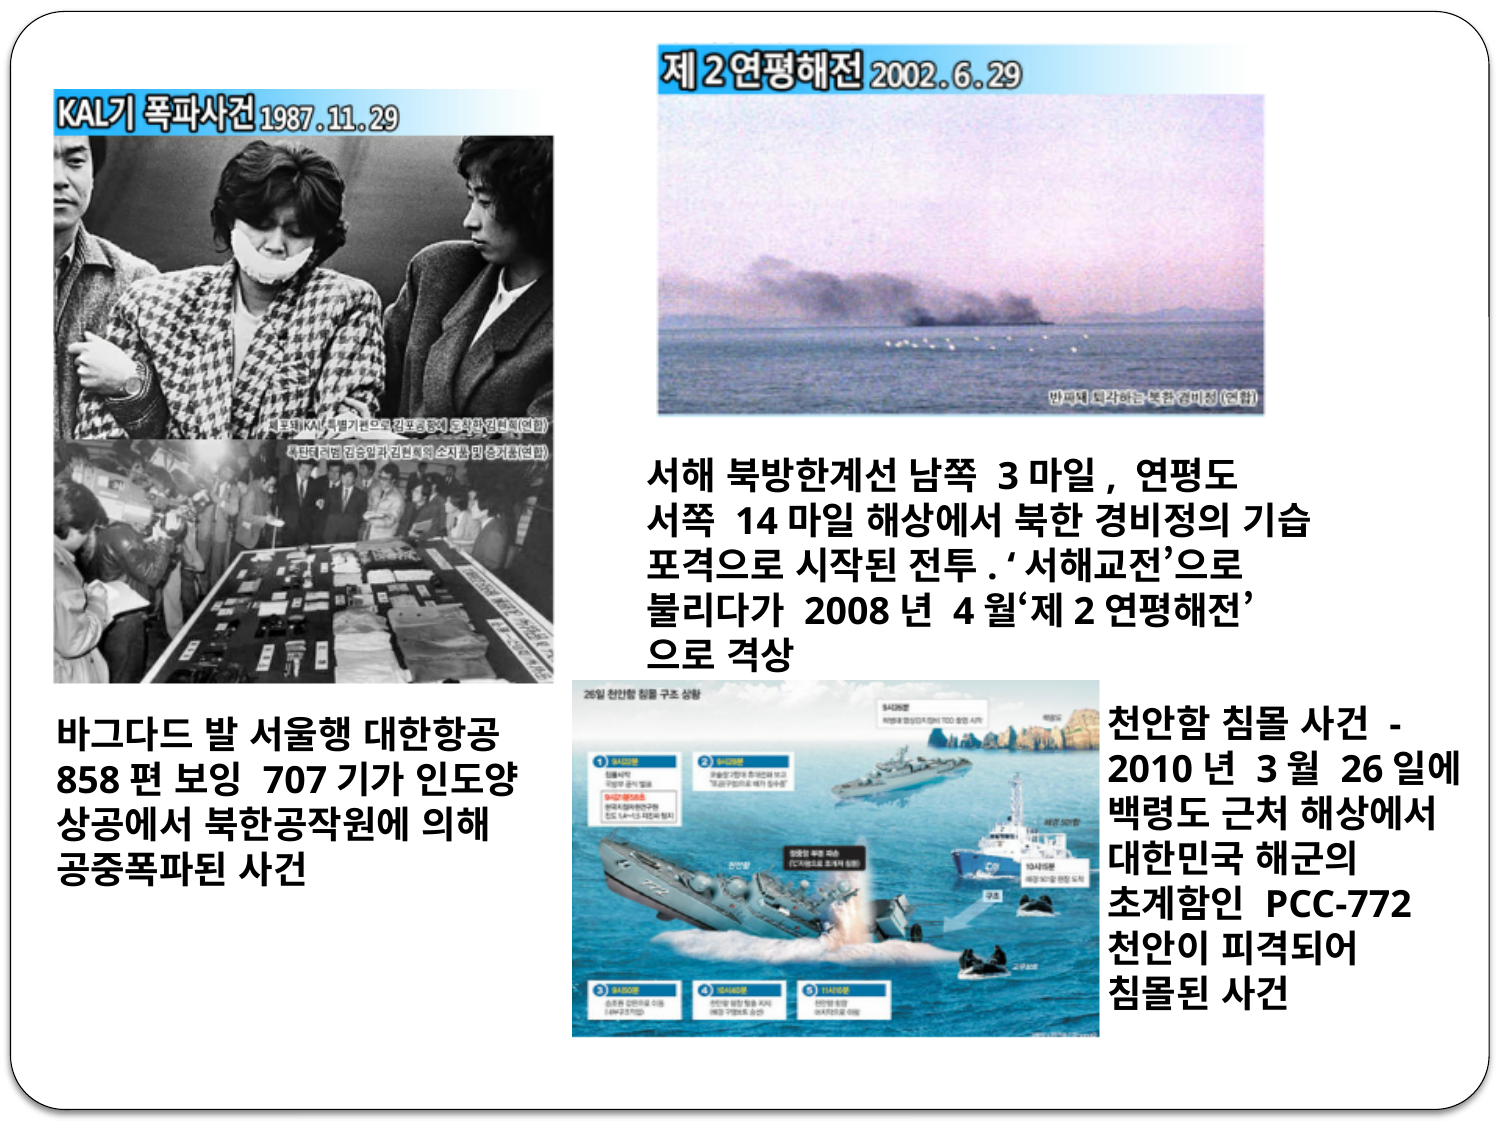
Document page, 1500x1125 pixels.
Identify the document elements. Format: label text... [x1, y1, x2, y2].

text_box 천안함 침몰 사건 - 2010년 3월 26일에 백령도 근처 해상에서 대한민국 해군의 초계함인 PCC-772 천안이 피격되어 침몰된 사건 [1110, 692, 1477, 1023]
picture [667, 1028, 681, 1032]
picture [655, 42, 1270, 421]
picture [572, 680, 1105, 1042]
picture [52, 89, 558, 691]
text_box 바그다드 발 서울행 대한항공 858편 보잉 707기가 인도양 상공에서 북한공작원에 의해 공중폭파된 사건 [41, 704, 561, 899]
text_box 서해 북방한계선 남쪽 3마일, 연평도 서쪽 14마일 해상에서 북한 경비정의 기습 포격으로 시작된 전투. ‘서해교전’으로 불리다가 2008년 4월‘제2연평해전’으로 격상 [631, 444, 1329, 685]
